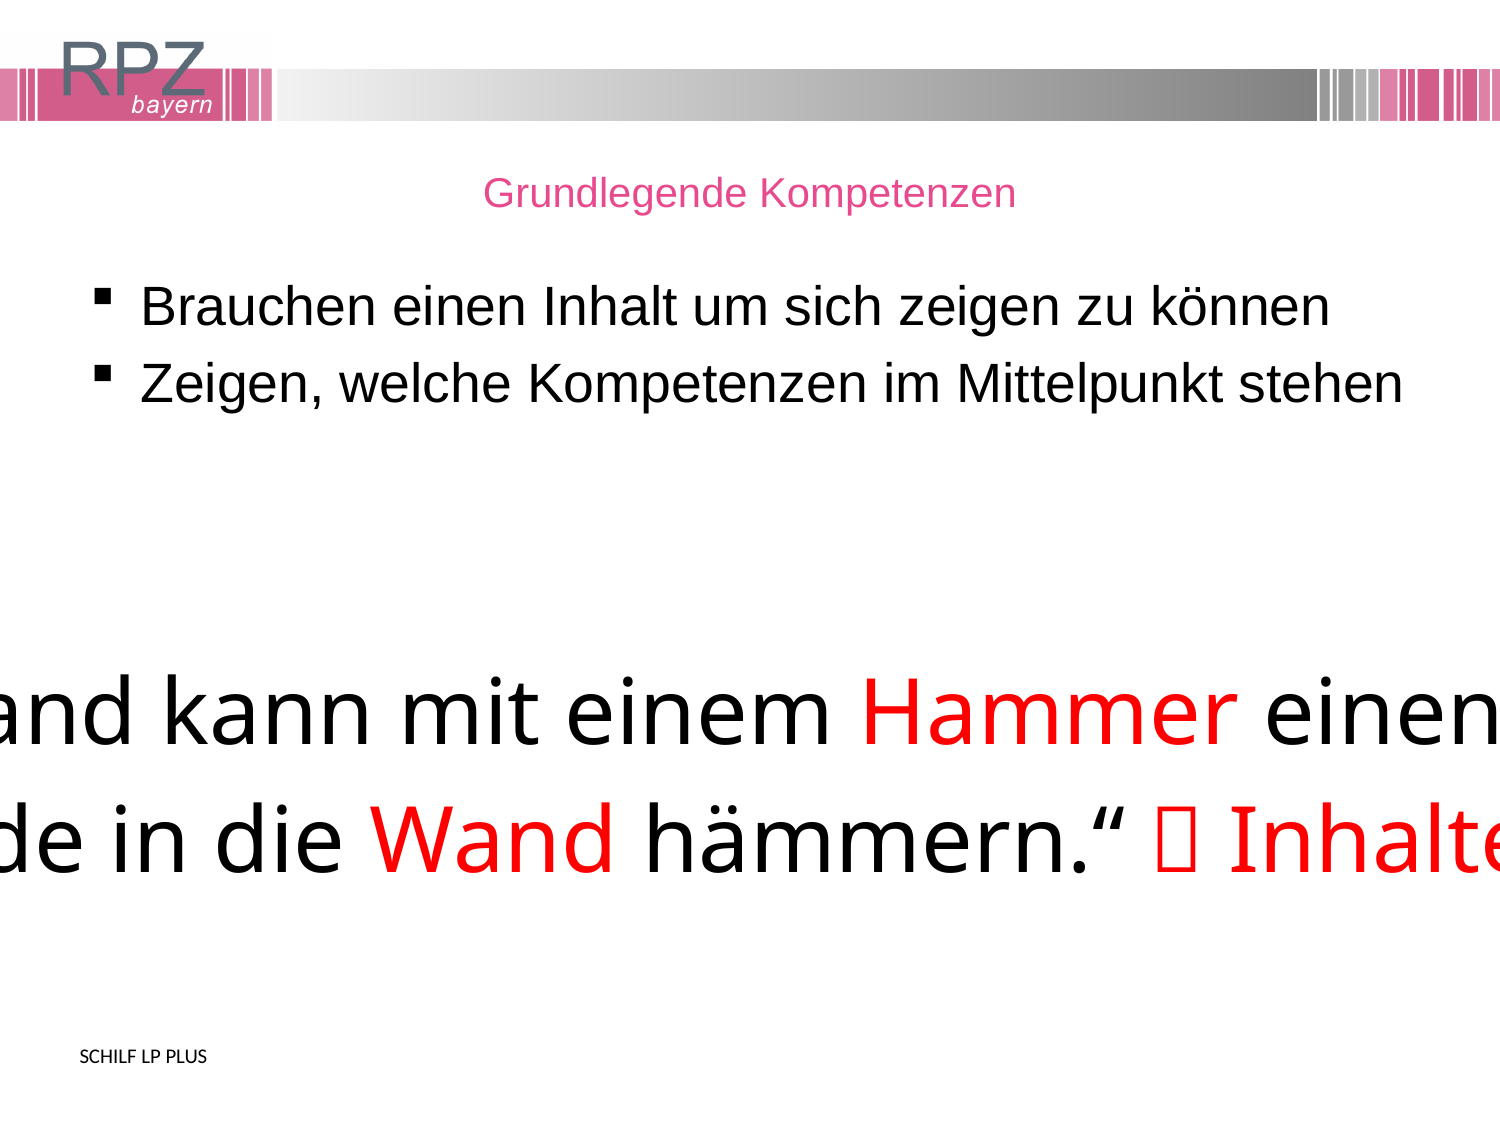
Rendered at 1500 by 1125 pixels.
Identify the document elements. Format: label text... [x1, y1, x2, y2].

text_box „Jemand kann mit einem Hammer einen Nagel gerade in die Wand hämmern.“  Inhalte [0, 645, 1500, 899]
list Brauchen einen Inhalt um sich zeigen zu können Zeigen, welche Kompetenzen im Mittelpunkt stehen [75, 262, 1425, 539]
title Grundlegende Kompetenzen [75, 149, 1425, 233]
picture [1443, 69, 1500, 121]
picture [1319, 69, 1379, 121]
picture [1380, 69, 1439, 121]
picture [0, 31, 272, 121]
